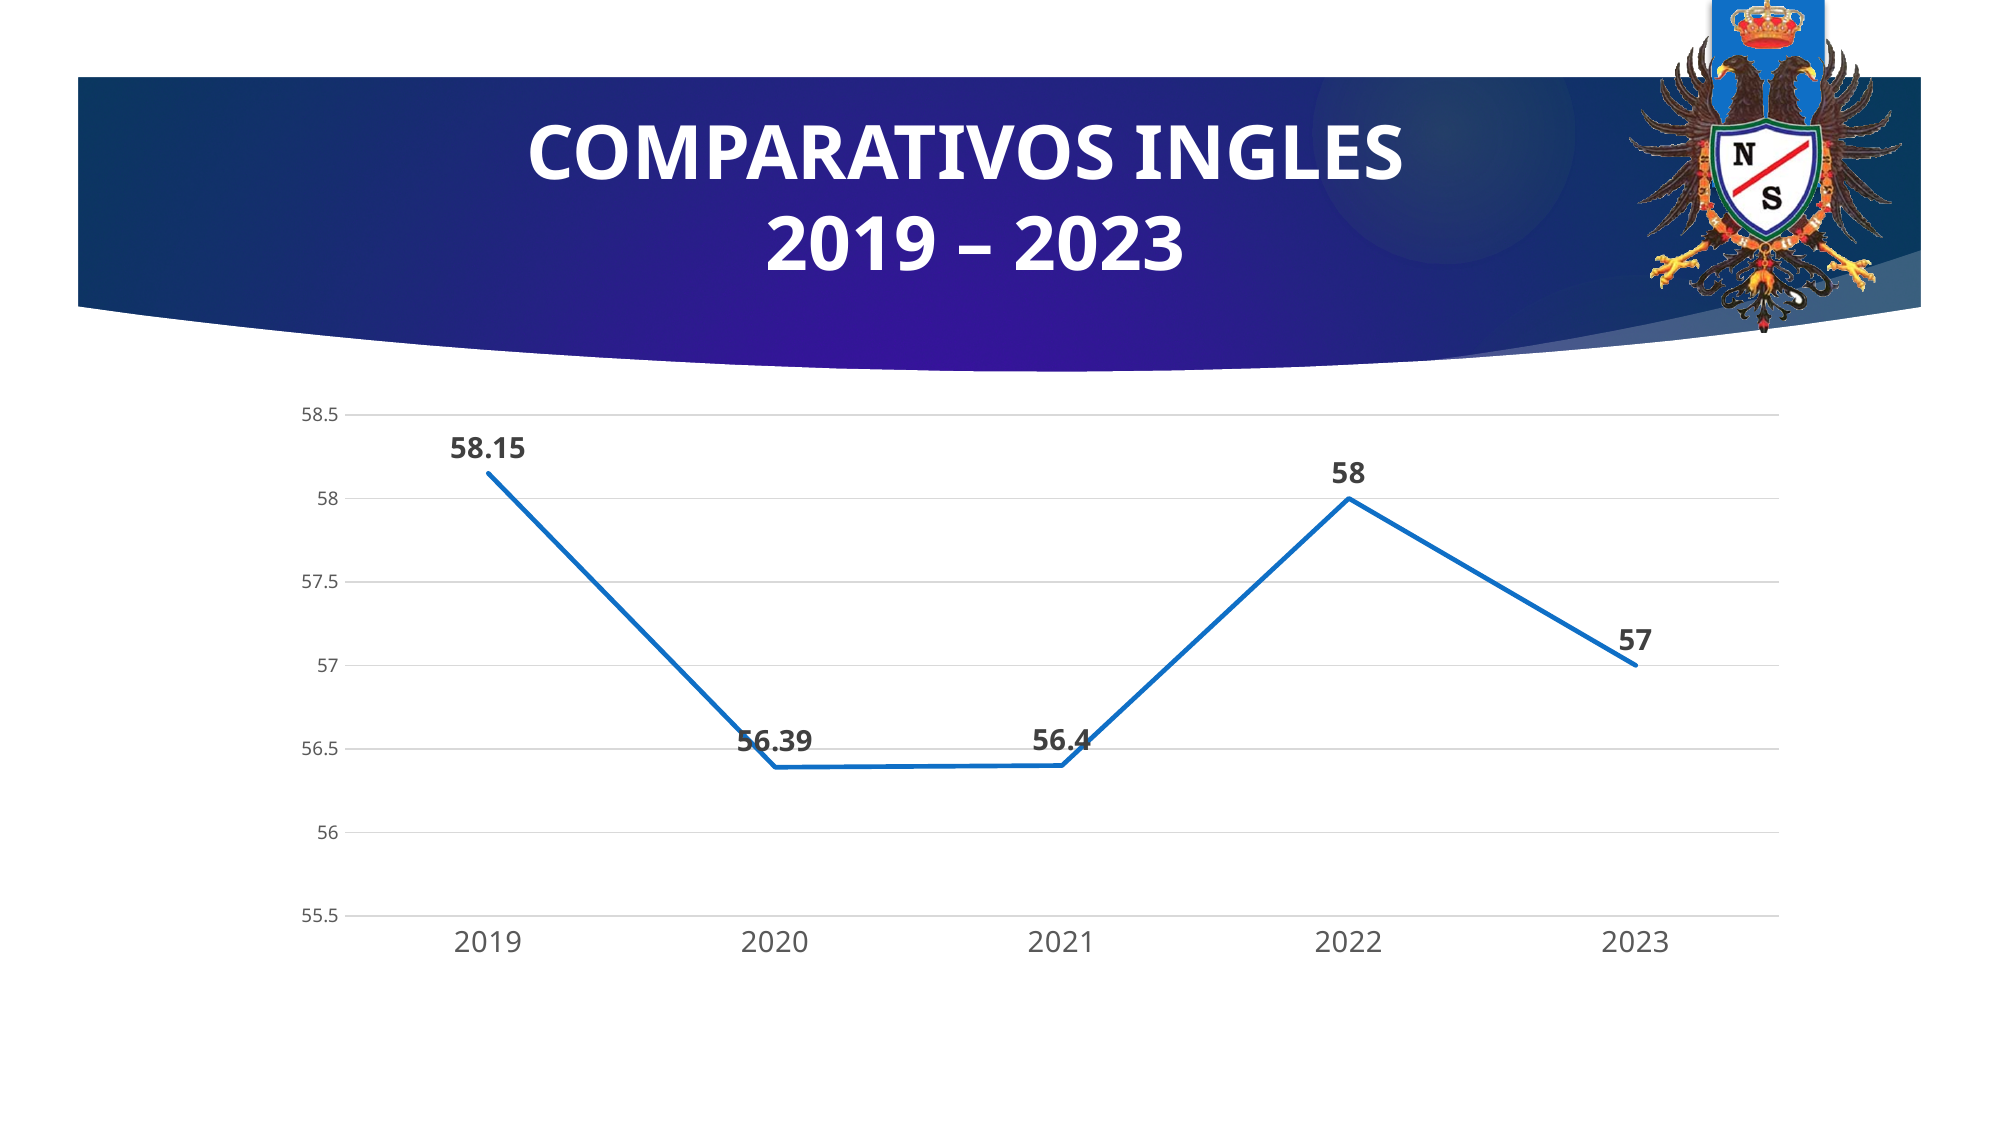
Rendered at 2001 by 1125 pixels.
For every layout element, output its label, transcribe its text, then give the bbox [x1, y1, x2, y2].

title COMPARATIVOS INGLES 2019 – 2023 [270, 86, 1613, 304]
chart [270, 389, 1811, 975]
picture [1619, 0, 1909, 334]
